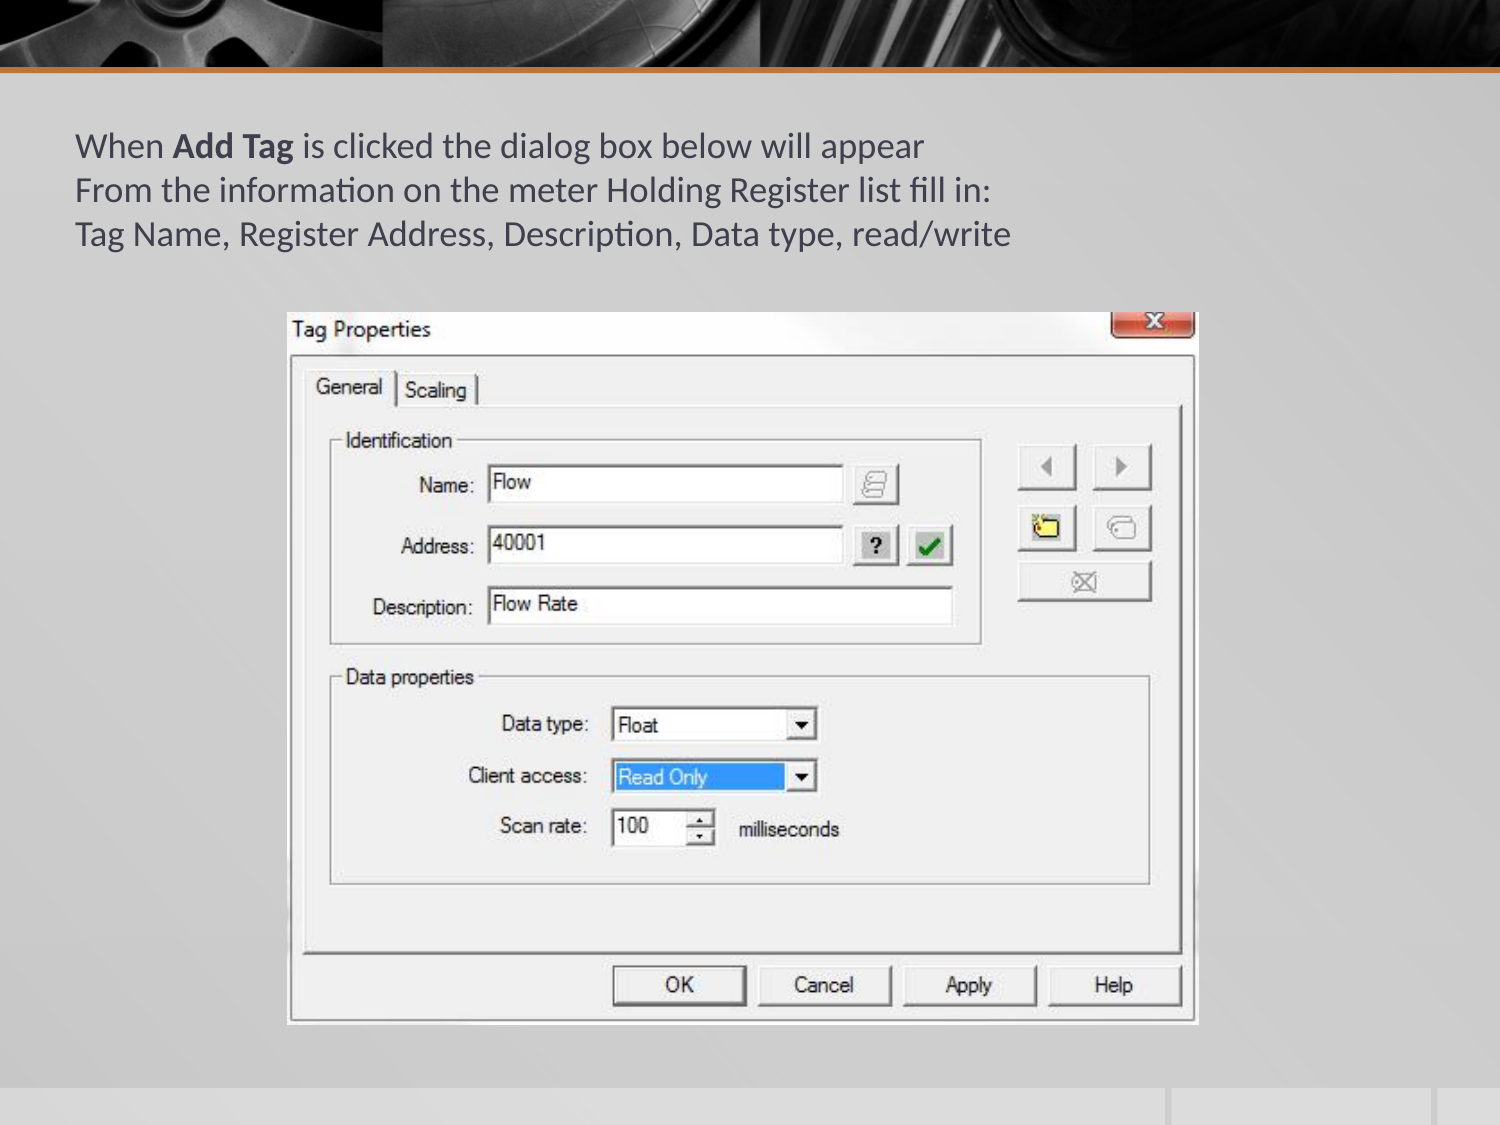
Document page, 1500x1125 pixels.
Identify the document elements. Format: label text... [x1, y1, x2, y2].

picture [0, 0, 1500, 67]
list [287, 312, 1199, 1026]
title When Add Tag is clicked the dialog box below will appear From the information on the meter Holding Register list fill in: Tag Name, Register Address, Description, Data type, read/write [75, 112, 1425, 263]
